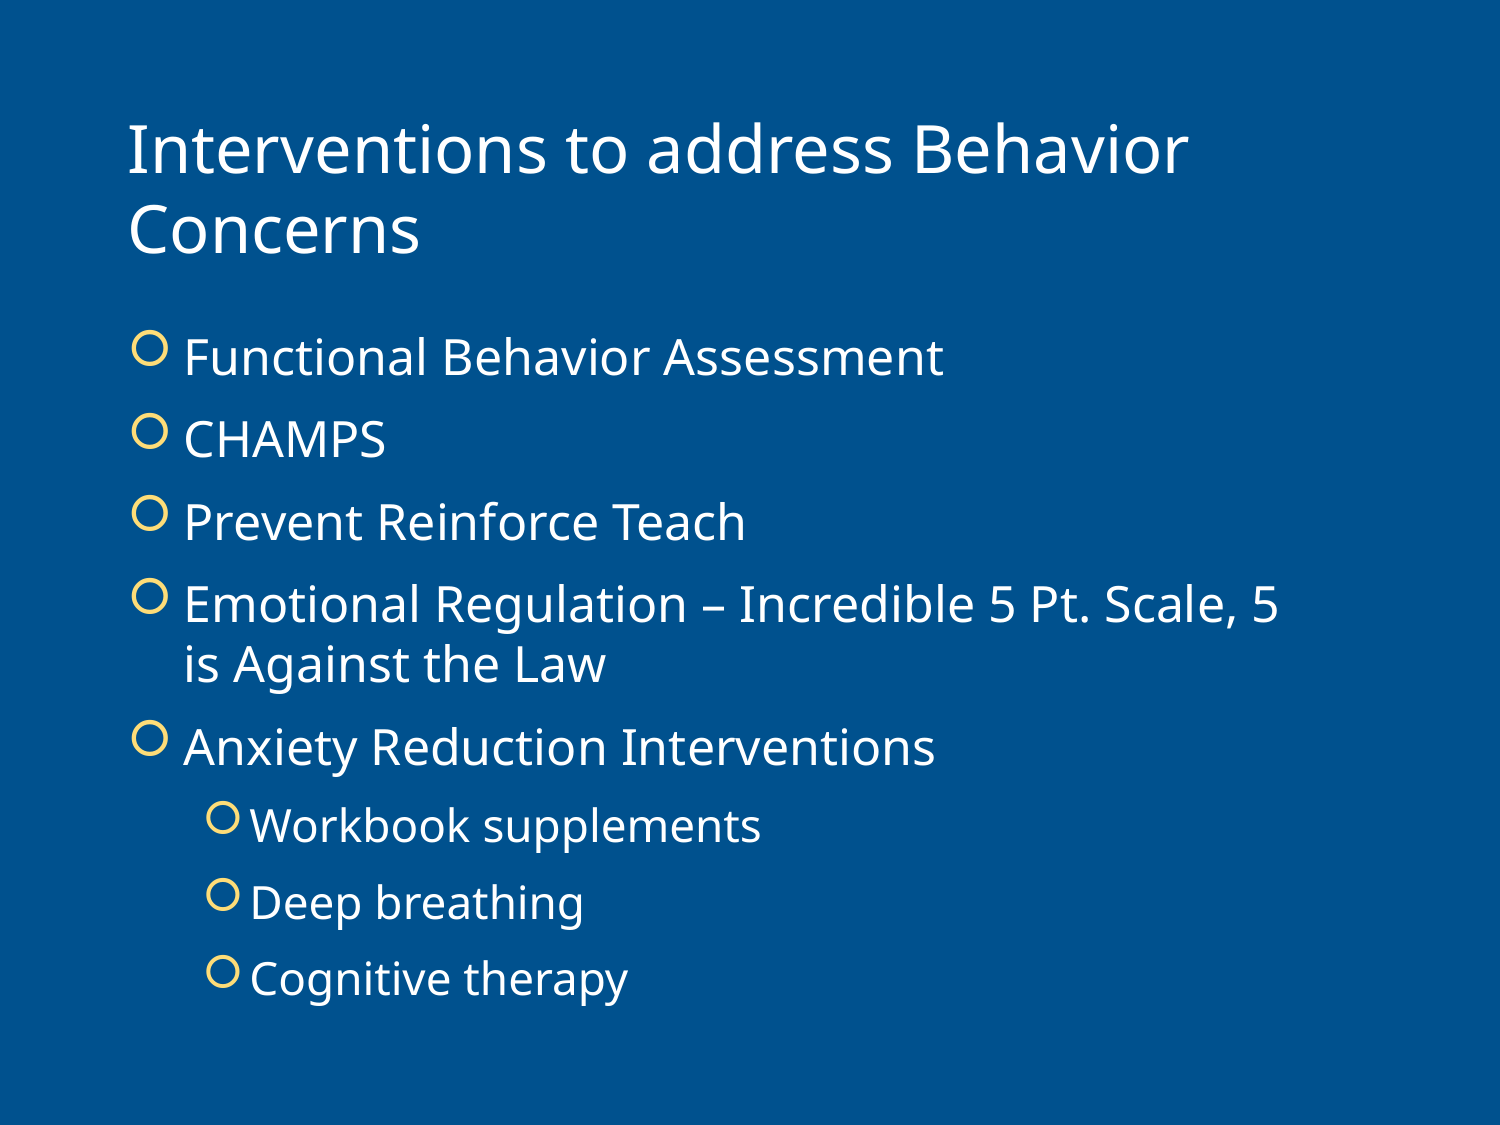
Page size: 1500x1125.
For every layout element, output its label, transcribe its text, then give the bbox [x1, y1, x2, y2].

title Interventions to address Behavior Concerns [112, 110, 1438, 263]
list Functional Behavior Assessment CHAMPS Prevent Reinforce Teach Emotional Regulation – Incredible 5 Pt. Scale, 5 is Against the Law Anxiety Reduction Interventions Workbook supplements Deep breathing Cognitive therapy [112, 312, 1338, 1100]
